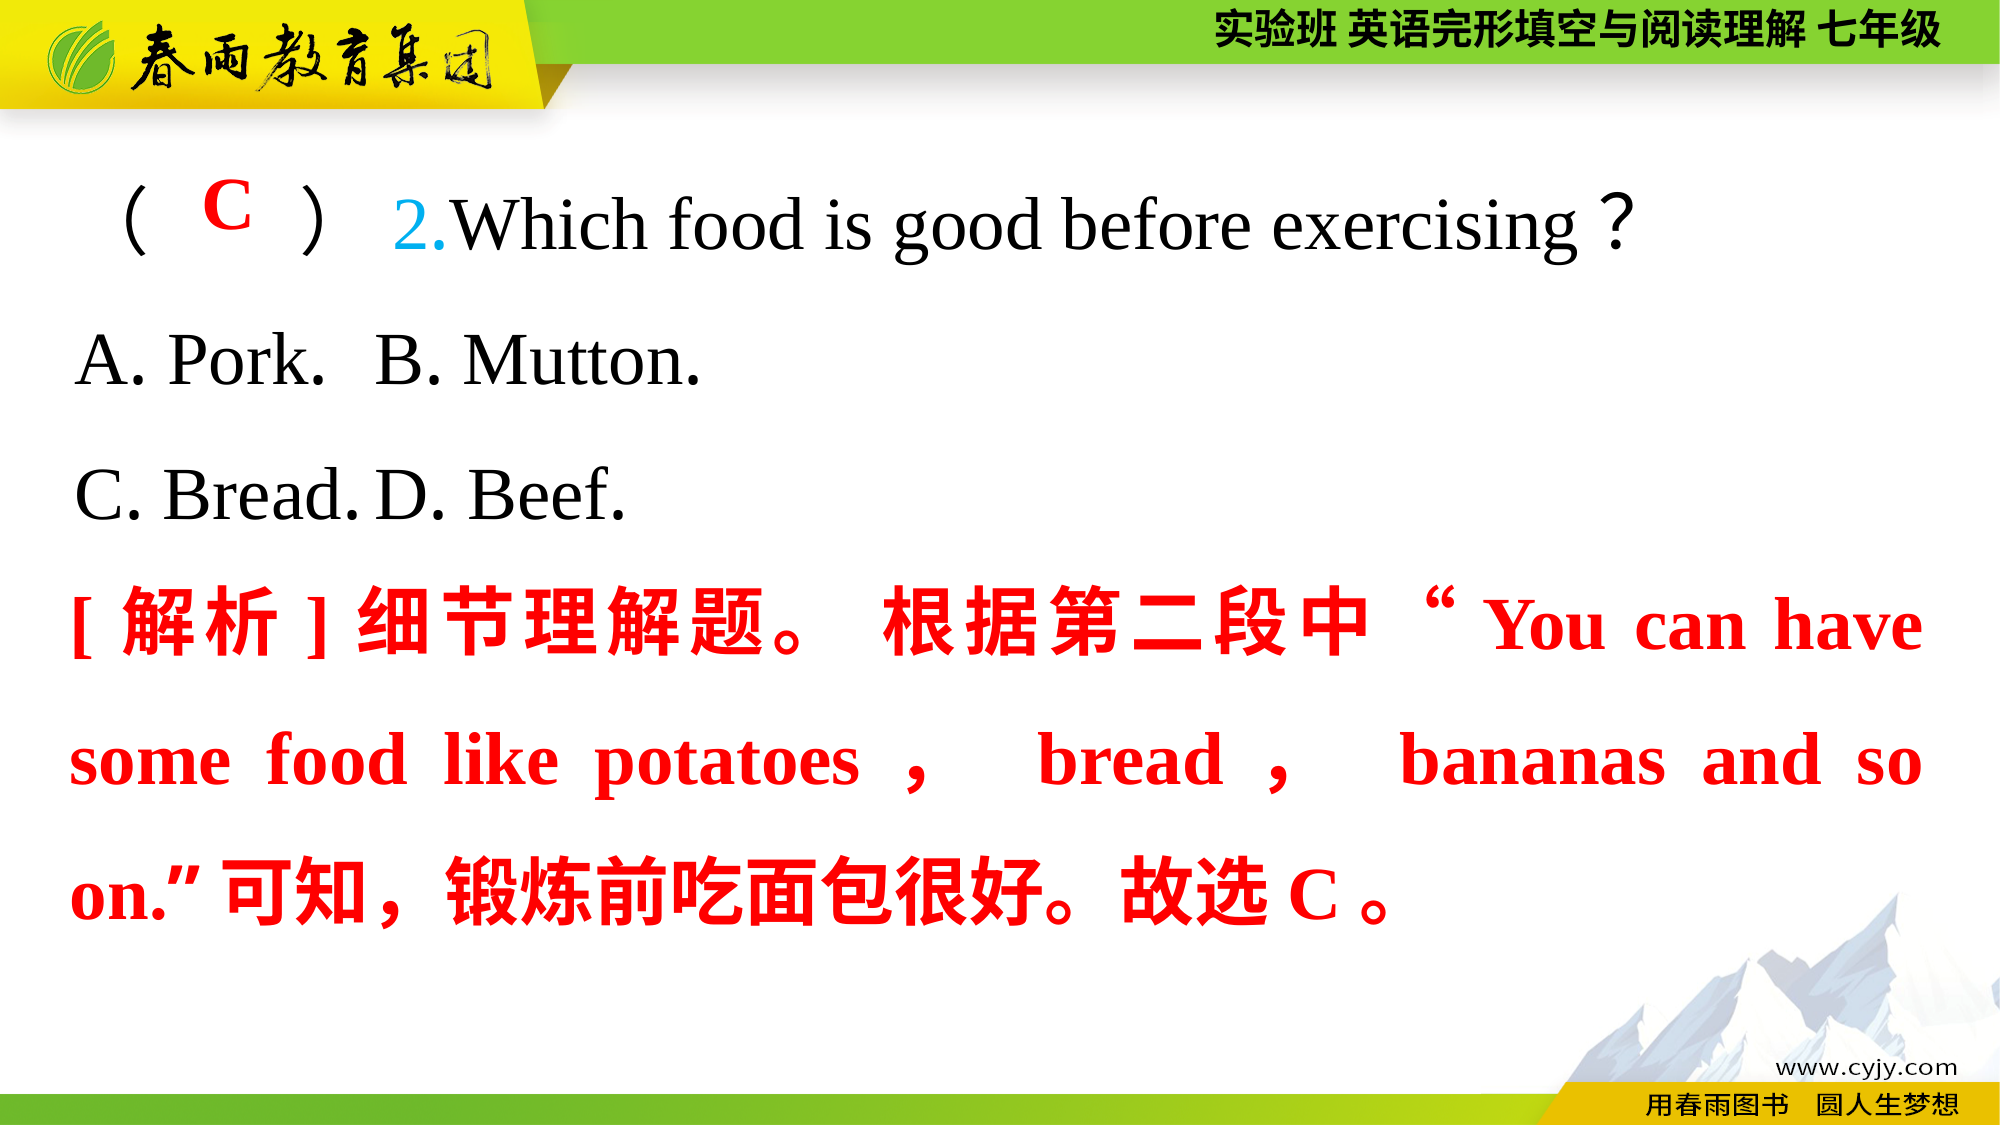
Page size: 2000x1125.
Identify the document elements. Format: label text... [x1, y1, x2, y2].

list （ ）2.Which food is good before exercising？ A. Pork. B. Mutton. C. Bread. D. Beef. [59, 122, 1944, 530]
text_box C [186, 146, 271, 252]
text_box [解析]细节理解题。 根据第二段中“You can have some food like potatoes， bread， bananas and so on.”可知，锻炼前吃面包很好。故选C。 [54, 521, 1939, 942]
picture [0, 0, 2000, 1125]
